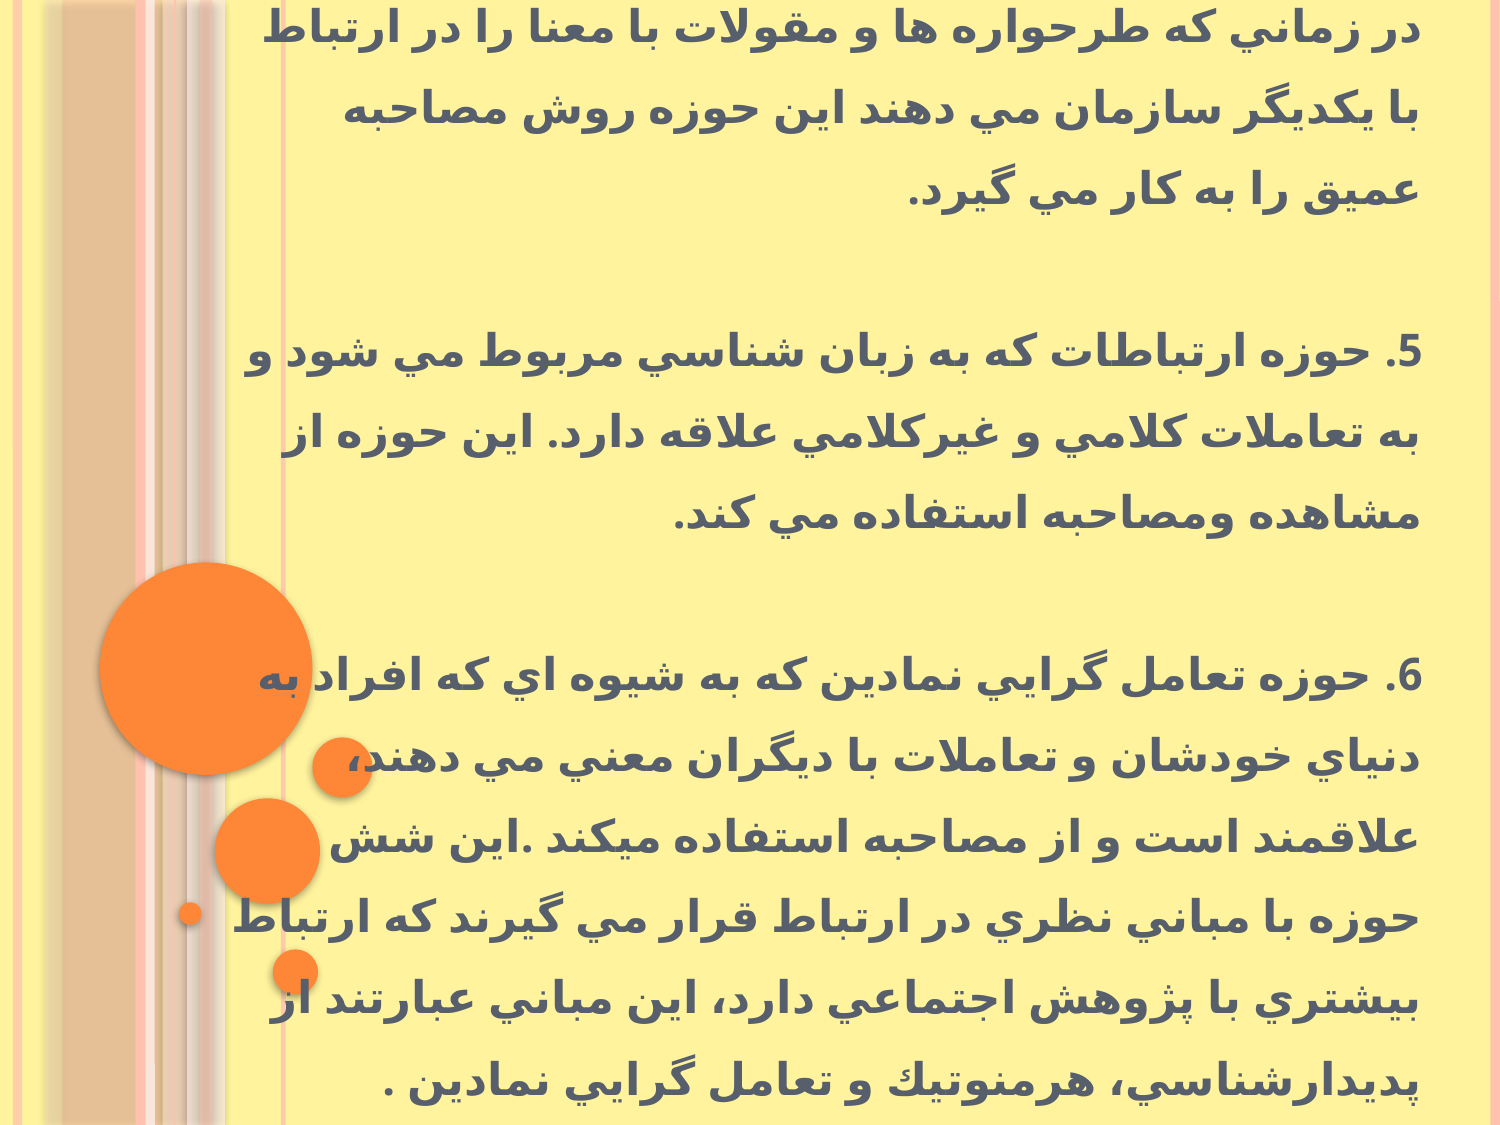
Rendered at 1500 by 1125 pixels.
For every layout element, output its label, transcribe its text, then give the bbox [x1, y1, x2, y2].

title 4. حوزه انسان شناسي شناختي، كه چشم انداز افراد را در زماني كه طرحواره ها و مقولات با معنا را در ارتباط با يكديگر سازمان مي دهند اين حوزه روش مصاحبه عميق را به كار مي گيرد. 5. حوزه ارتباطات كه به زبان شناسي مربوط مي شود و به تعاملات كلامي و غيركلامي علاقه دارد. اين حوزه از مشاهده ومصاحبه استفاده مي كند. 6. حوزه تعامل گرايي نمادين كه به شيوه اي كه افراد به دنياي خودشان و تعاملات با ديگران معني مي دهند، علاقمند است و از مصاحبه استفاده ميكند .اين شش حوزه با مباني نظري در ارتباط قرار مي گيرند كه ارتباط بيشتري با پژوهش اجتماعي دارد، اين مباني عبارتند از پديدارشناسي، هرمنوتيك و تعامل گرايي نمادين . [212, 0, 1438, 1125]
